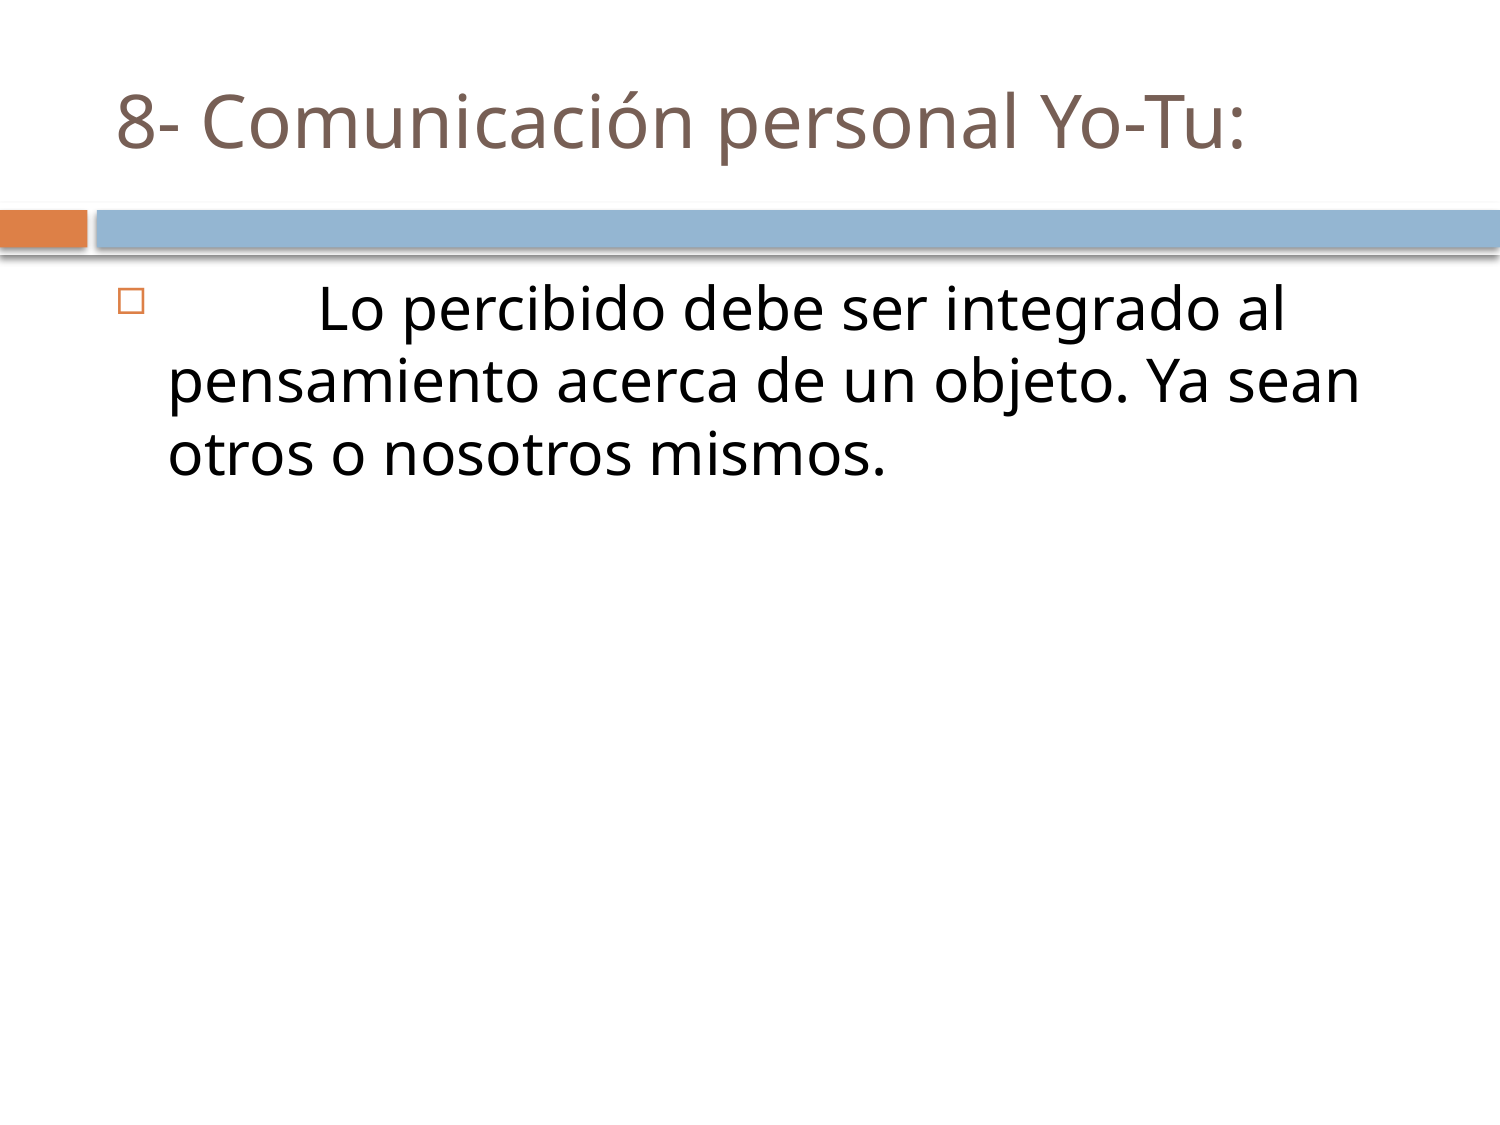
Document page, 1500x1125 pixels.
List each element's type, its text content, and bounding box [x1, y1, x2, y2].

title 8- Comunicación personal Yo-Tu: [100, 37, 1438, 200]
list Lo percibido debe ser integrado al pensamiento acerca de un objeto. Ya sean otros o nosotros mismos. [100, 262, 1438, 1000]
